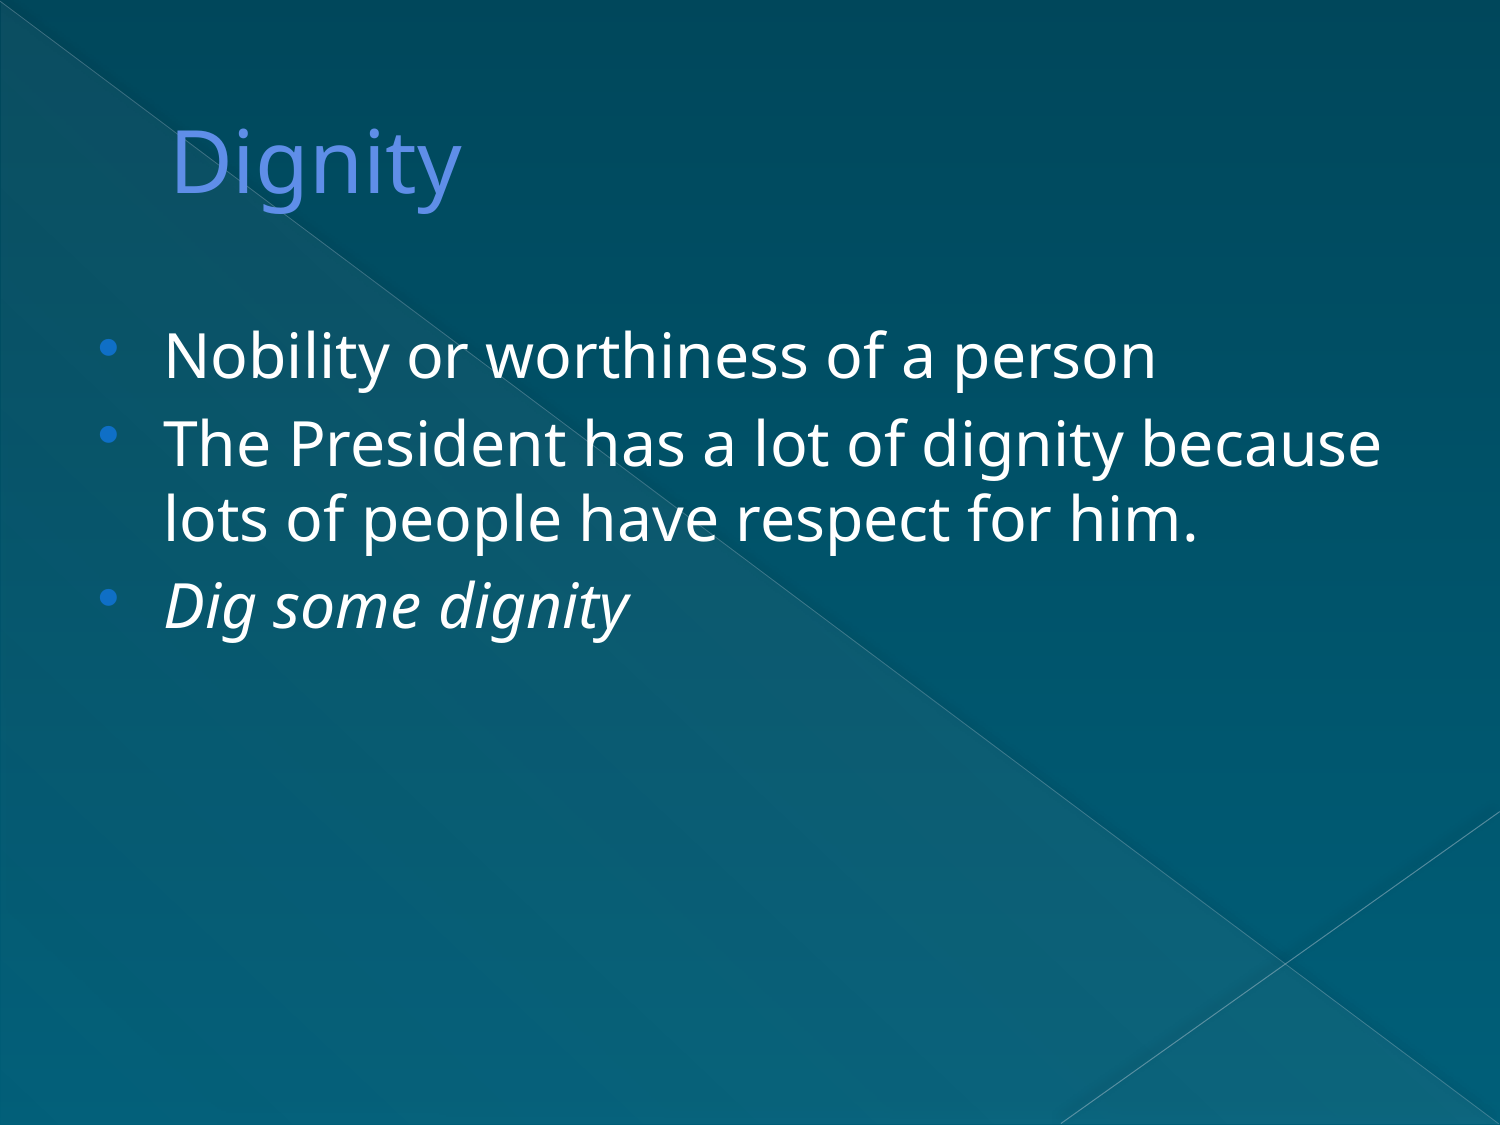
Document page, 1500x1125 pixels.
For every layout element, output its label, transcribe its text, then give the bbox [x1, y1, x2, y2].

list Nobility or worthiness of a person The President has a lot of dignity because lots of people have respect for him. Dig some dignity [75, 308, 1425, 1059]
title Dignity [75, 43, 1425, 274]
